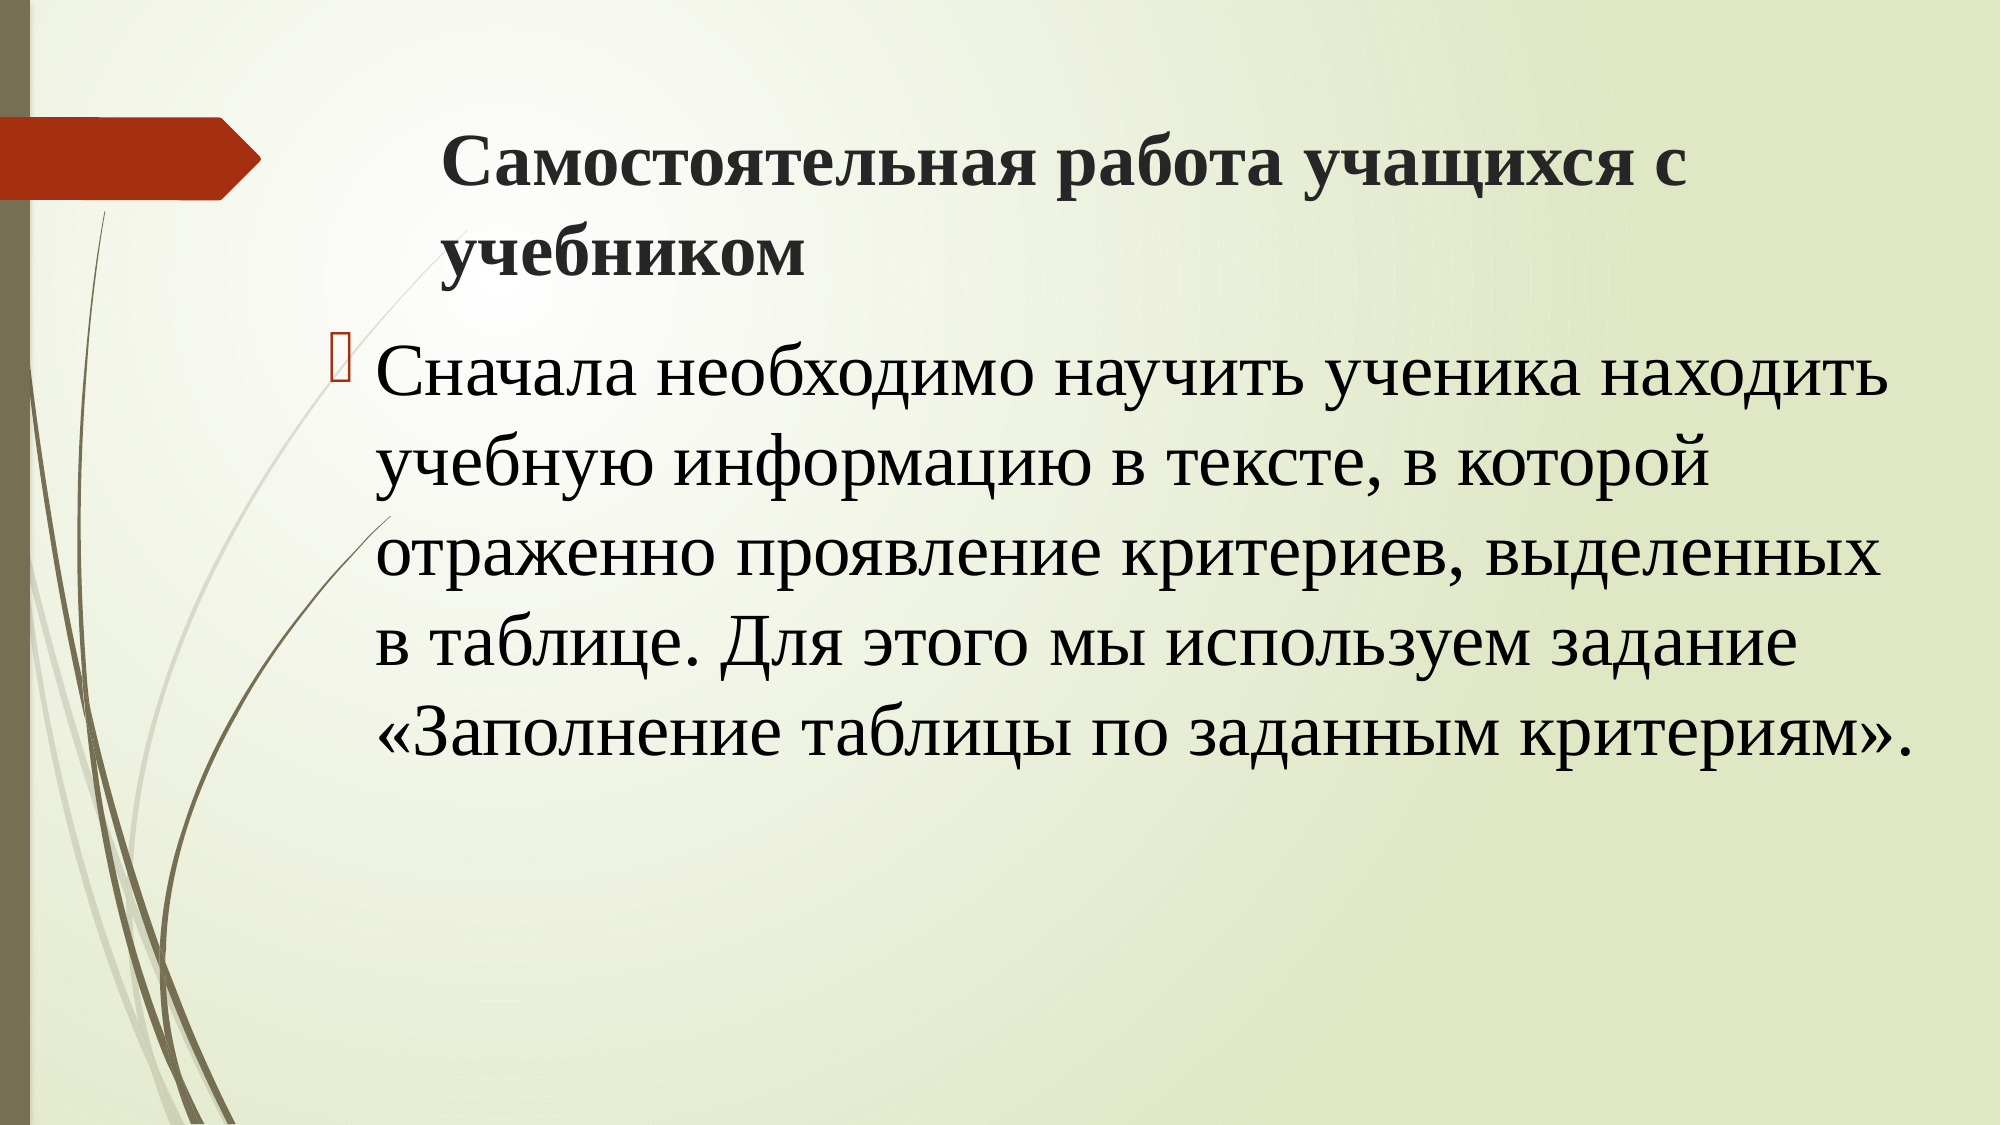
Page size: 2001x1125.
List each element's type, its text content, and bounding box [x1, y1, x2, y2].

title Самостоятельная работа учащихся с учебником [425, 102, 1888, 312]
list Сначала необходимо научить ученика находить учебную информацию в тексте, в которой отраженно проявление критериев, выделенных в таблице. Для этого мы используем задание «Заполнение таблицы по заданным критериям». [238, 312, 1950, 970]
